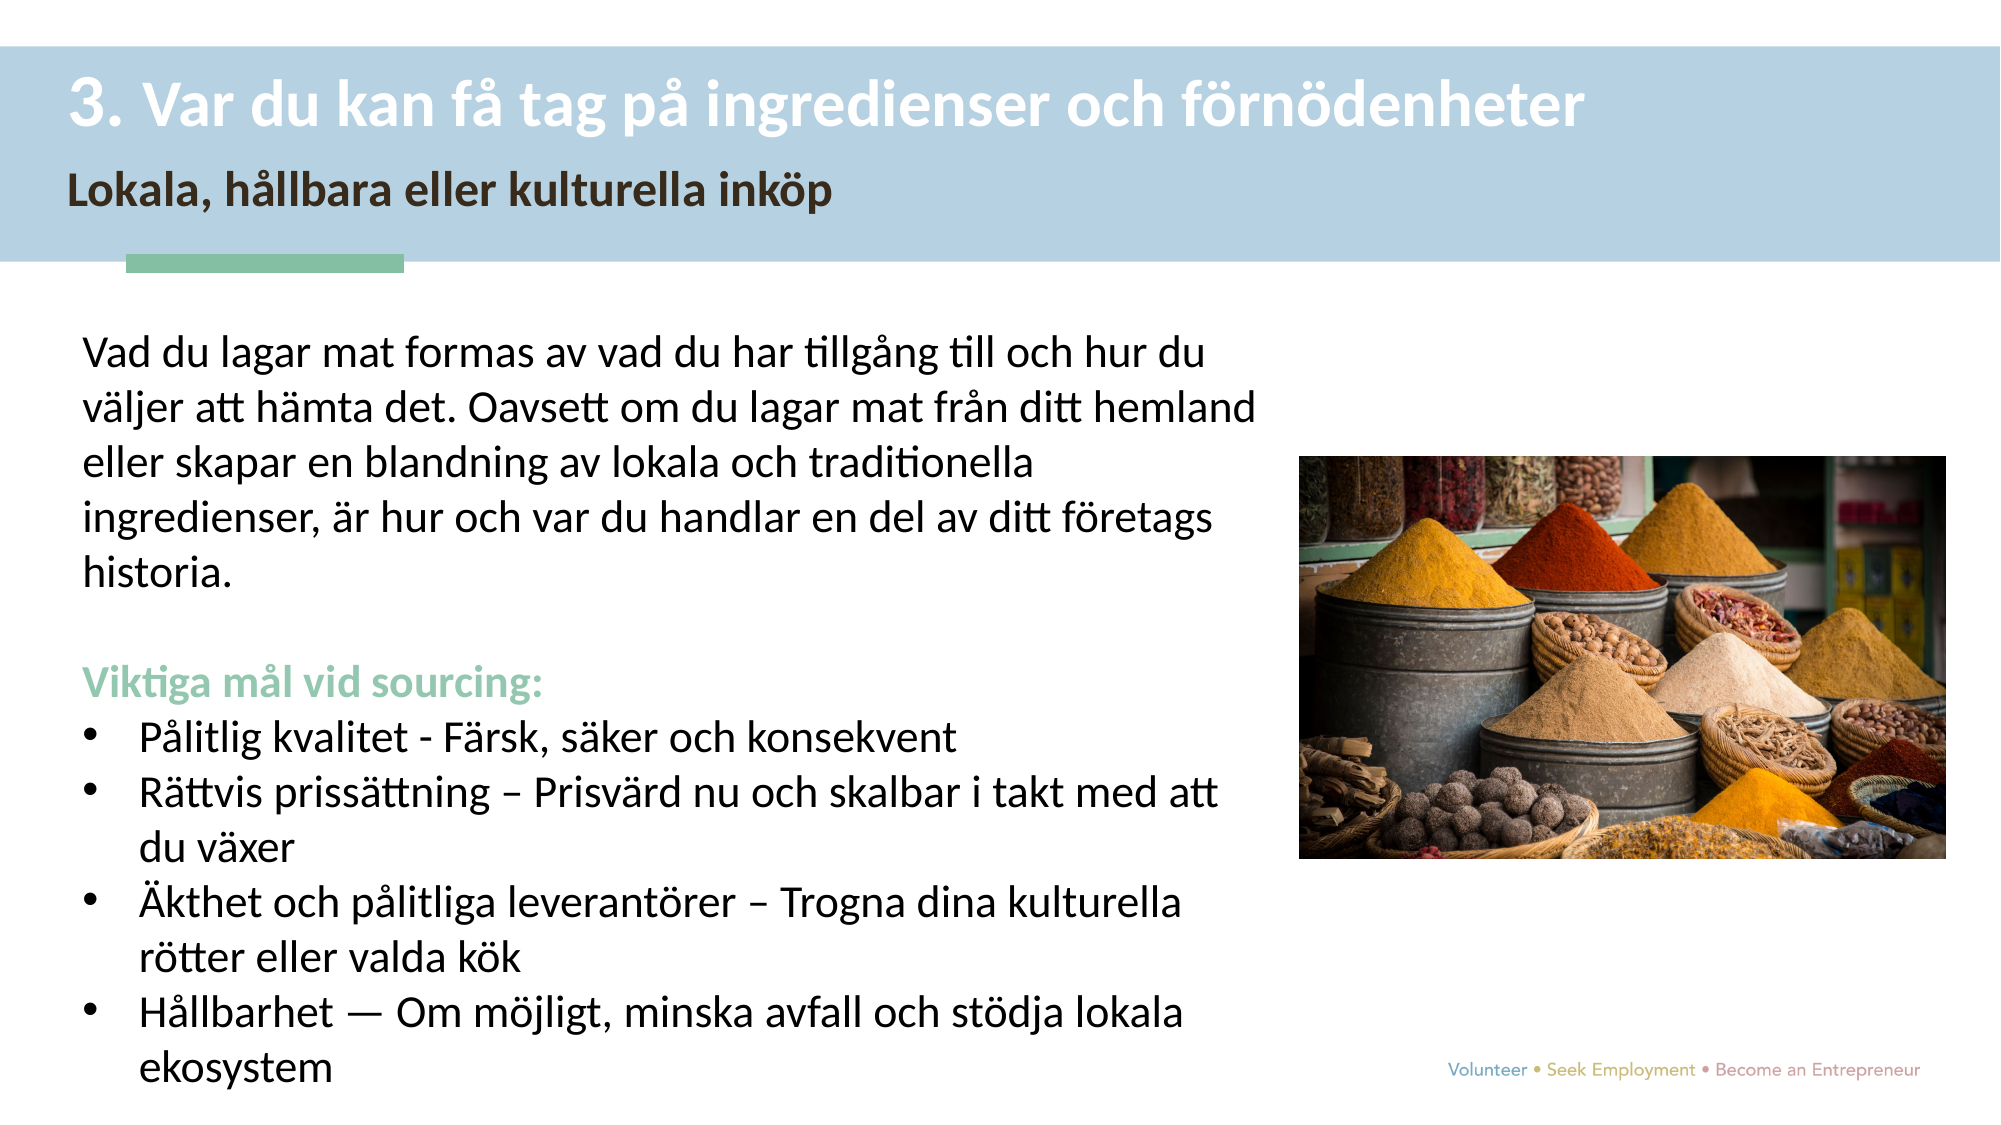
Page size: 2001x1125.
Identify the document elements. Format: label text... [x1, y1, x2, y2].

text_box Vad du lagar mat formas av vad du har tillgång till och hur du väljer att hämta det. Oavsett om du lagar mat från ditt hemland eller skapar en blandning av lokala och traditionella ingredienser, är hur och var du handlar en del av ditt företags historia. Viktiga mål vid sourcing: Pålitlig kvalitet - Färsk, säker och konsekvent Rättvis prissättning – Prisvärd nu och skalbar i takt med att du växer Äkthet och pålitliga leverantörer – Trogna dina kulturella rötter eller valda kök Hållbarhet — Om möjligt, minska avfall och stödja lokala ekosystem [67, 314, 1272, 1125]
picture [1418, 1046, 1971, 1103]
list 3. Var du kan få tag på ingredienser och förnödenheter Lokala, hållbara eller kulturella inköp [52, 75, 1815, 261]
picture [1299, 456, 1946, 859]
